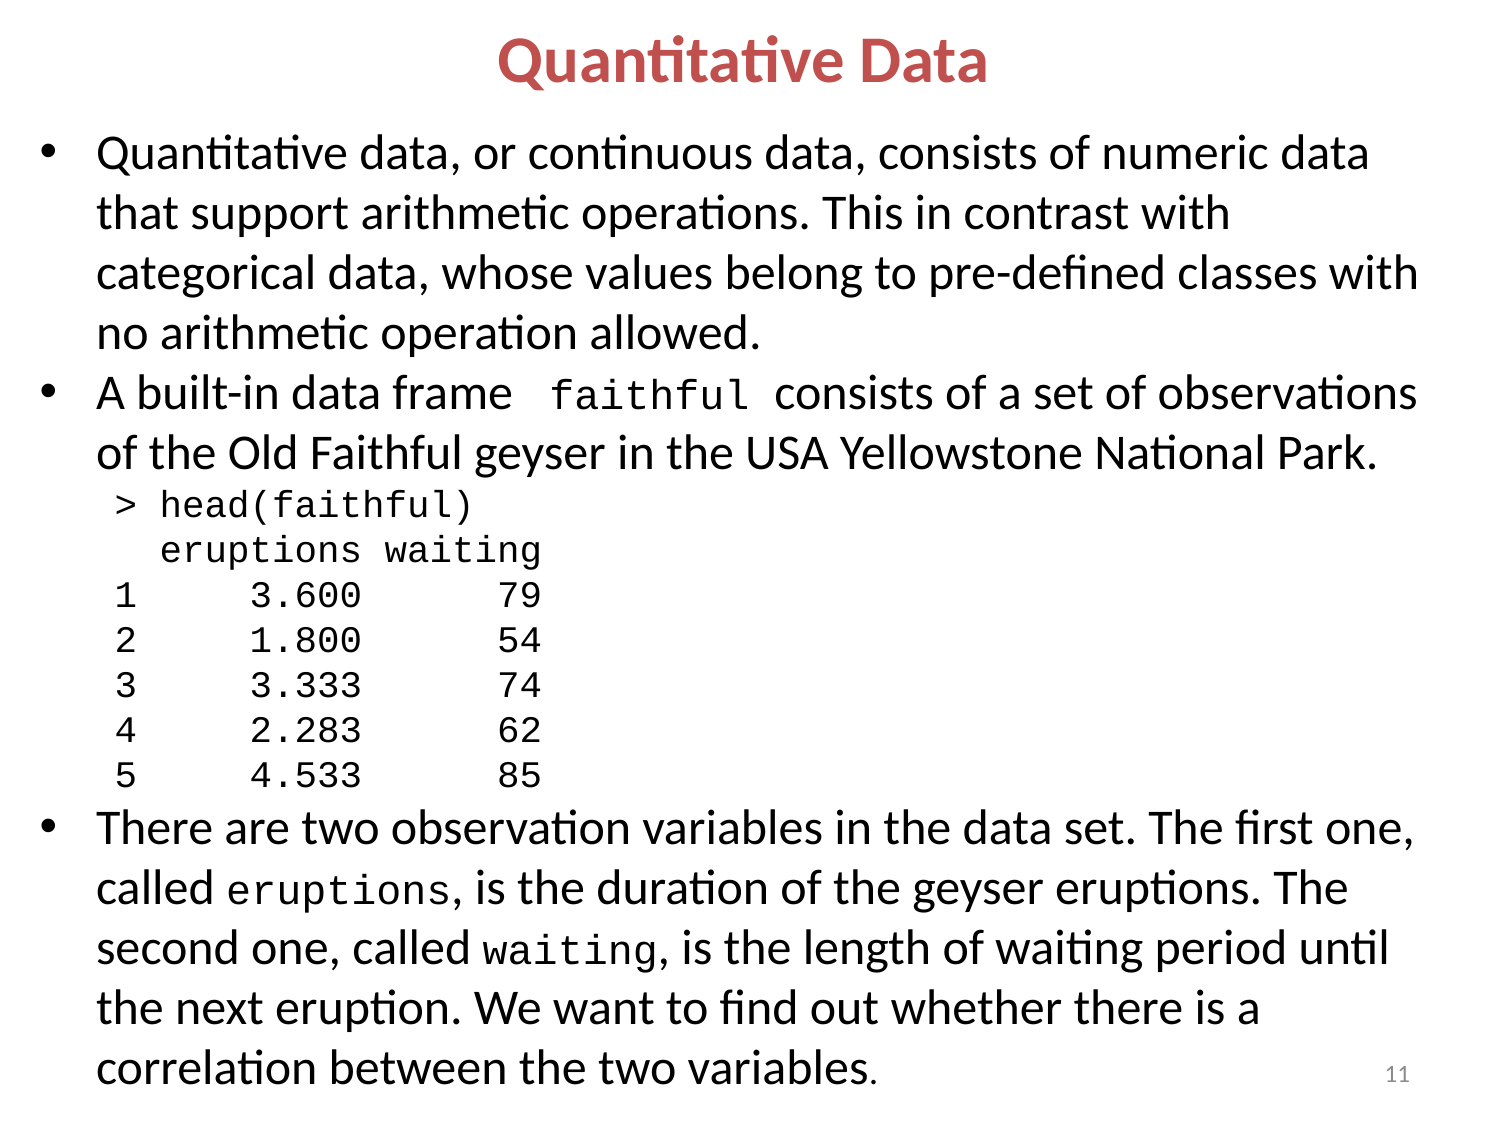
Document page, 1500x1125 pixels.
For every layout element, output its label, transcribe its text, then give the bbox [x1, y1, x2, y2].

slide_number 11 [1074, 1042, 1425, 1103]
text_box Quantitative data, or continuous data, consists of numeric data that support arithmetic operations. This in contrast with categorical data, whose values belong to pre-defined classes with no arithmetic operation allowed. A built-in data frame faithful consists of a set of observations of the Old Faithful geyser in the USA Yellowstone National Park. > head(faithful) eruptions waiting 1 3.600 79 2 1.800 54 3 3.333 74 4 2.283 62 5 4.533 85 There are two observation variables in the data set. The first one, called eruptions, is the duration of the geyser eruptions. The second one, called waiting, is the length of waiting period until the next eruption. We want to find out whether there is a correlation between the two variables. [24, 112, 1463, 1103]
title Quantitative Data [106, 6, 1382, 107]
